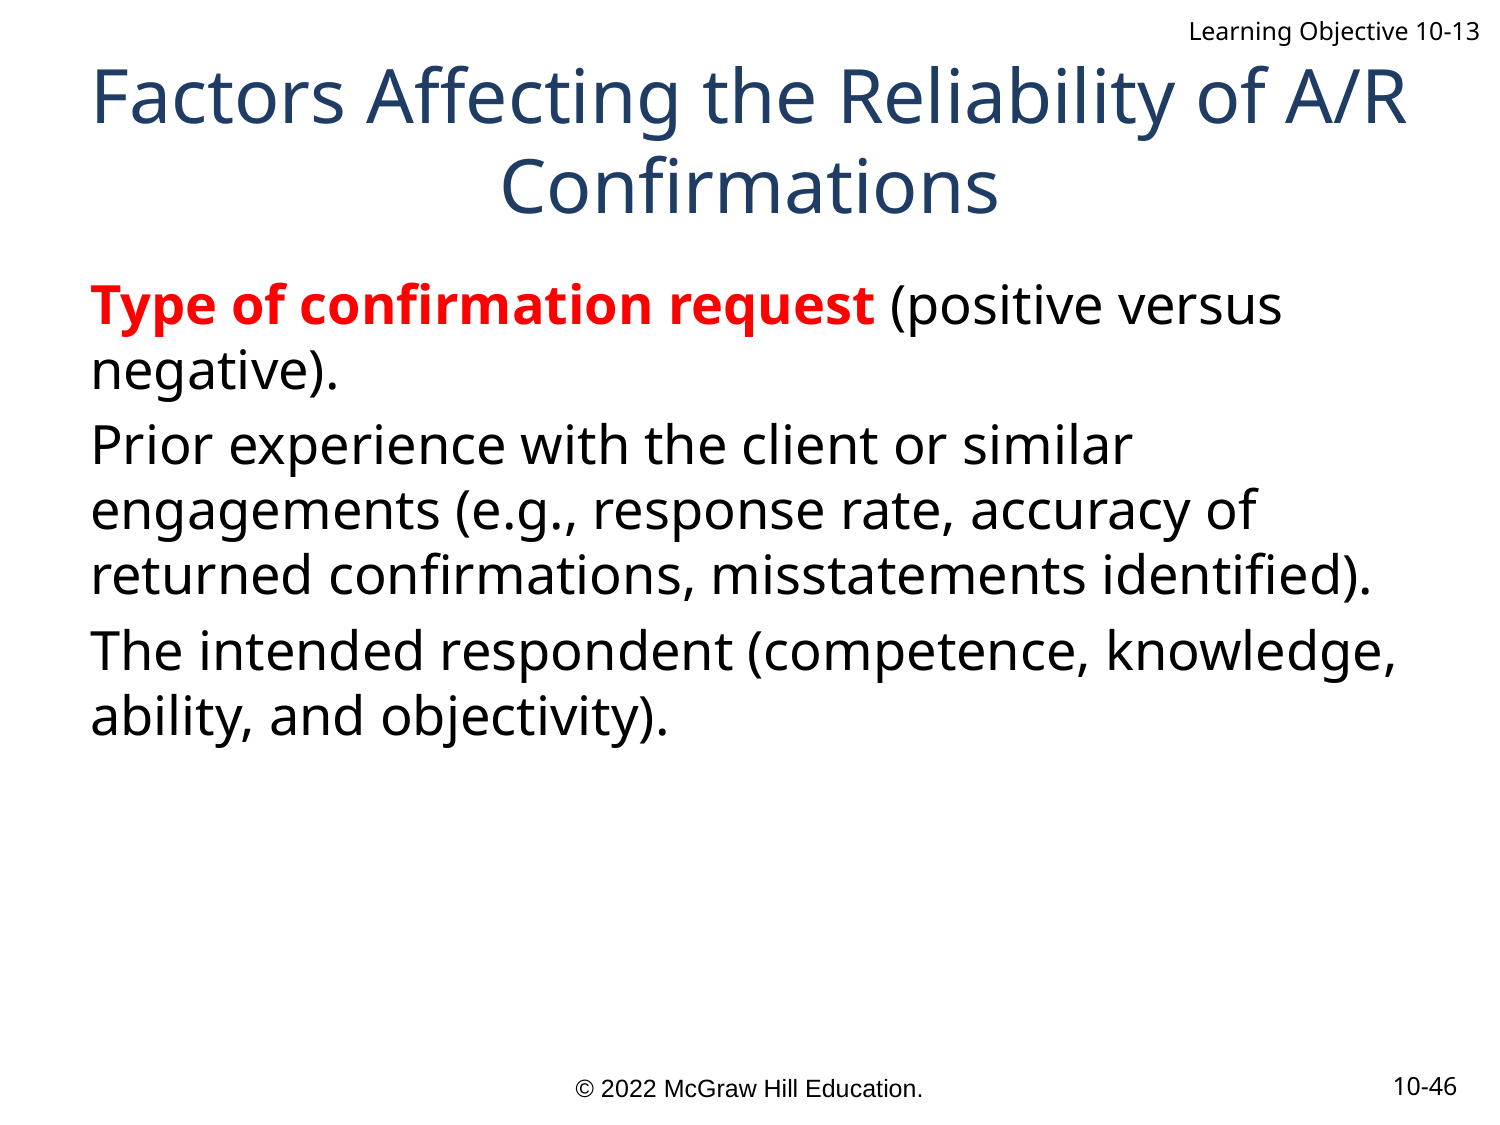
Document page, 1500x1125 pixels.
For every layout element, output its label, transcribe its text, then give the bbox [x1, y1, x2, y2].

list Type of confirmation request (positive versus negative). Prior experience with the client or similar engagements (e.g., response rate, accuracy of returned confirmations, misstatements identified). The intended respondent (competence, knowledge, ability, and objectivity). [75, 262, 1425, 1050]
list Learning Objective 10-13 [908, 1, 1496, 60]
title Factors Affecting the Reliability of A/R Confirmations [75, 45, 1425, 233]
